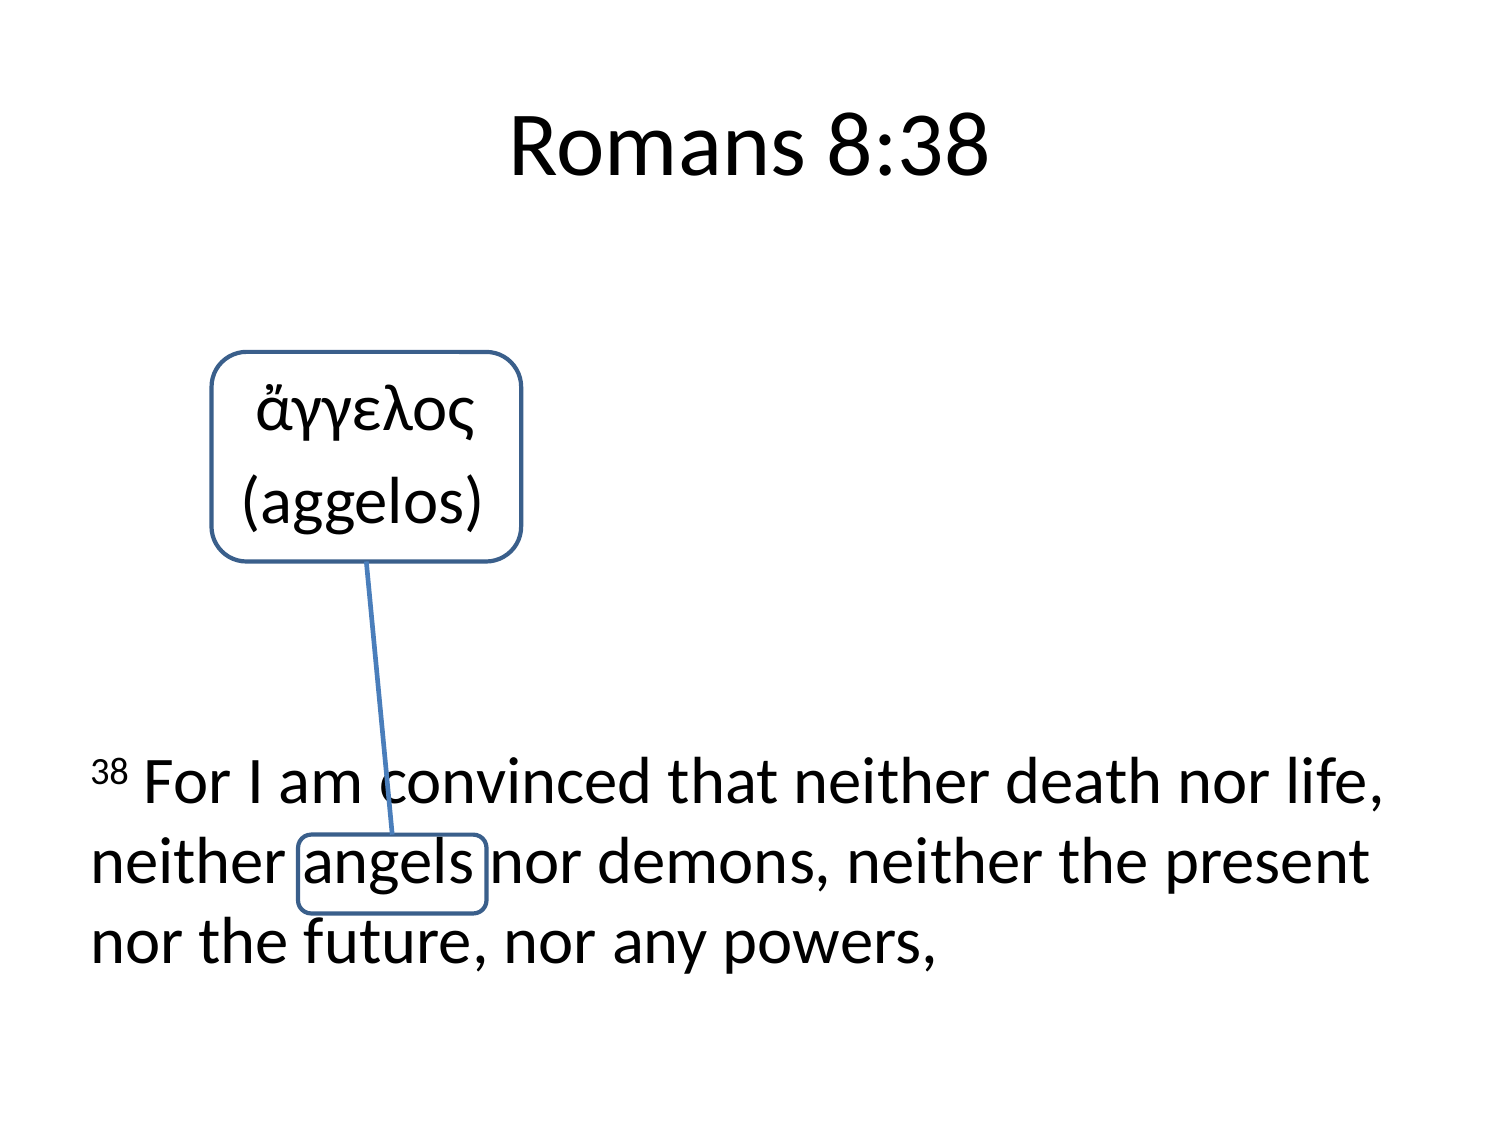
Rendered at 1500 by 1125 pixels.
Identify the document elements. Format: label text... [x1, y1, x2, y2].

text_box [295, 832, 489, 916]
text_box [365, 561, 393, 835]
title Romans 8:38 [75, 45, 1425, 233]
list ἄγγελος (aggelos) 38 For I am convinced that neither death nor life, neither angels nor demons, neither the present nor the future, nor any powers, [75, 262, 1425, 1005]
text_box [209, 349, 524, 564]
